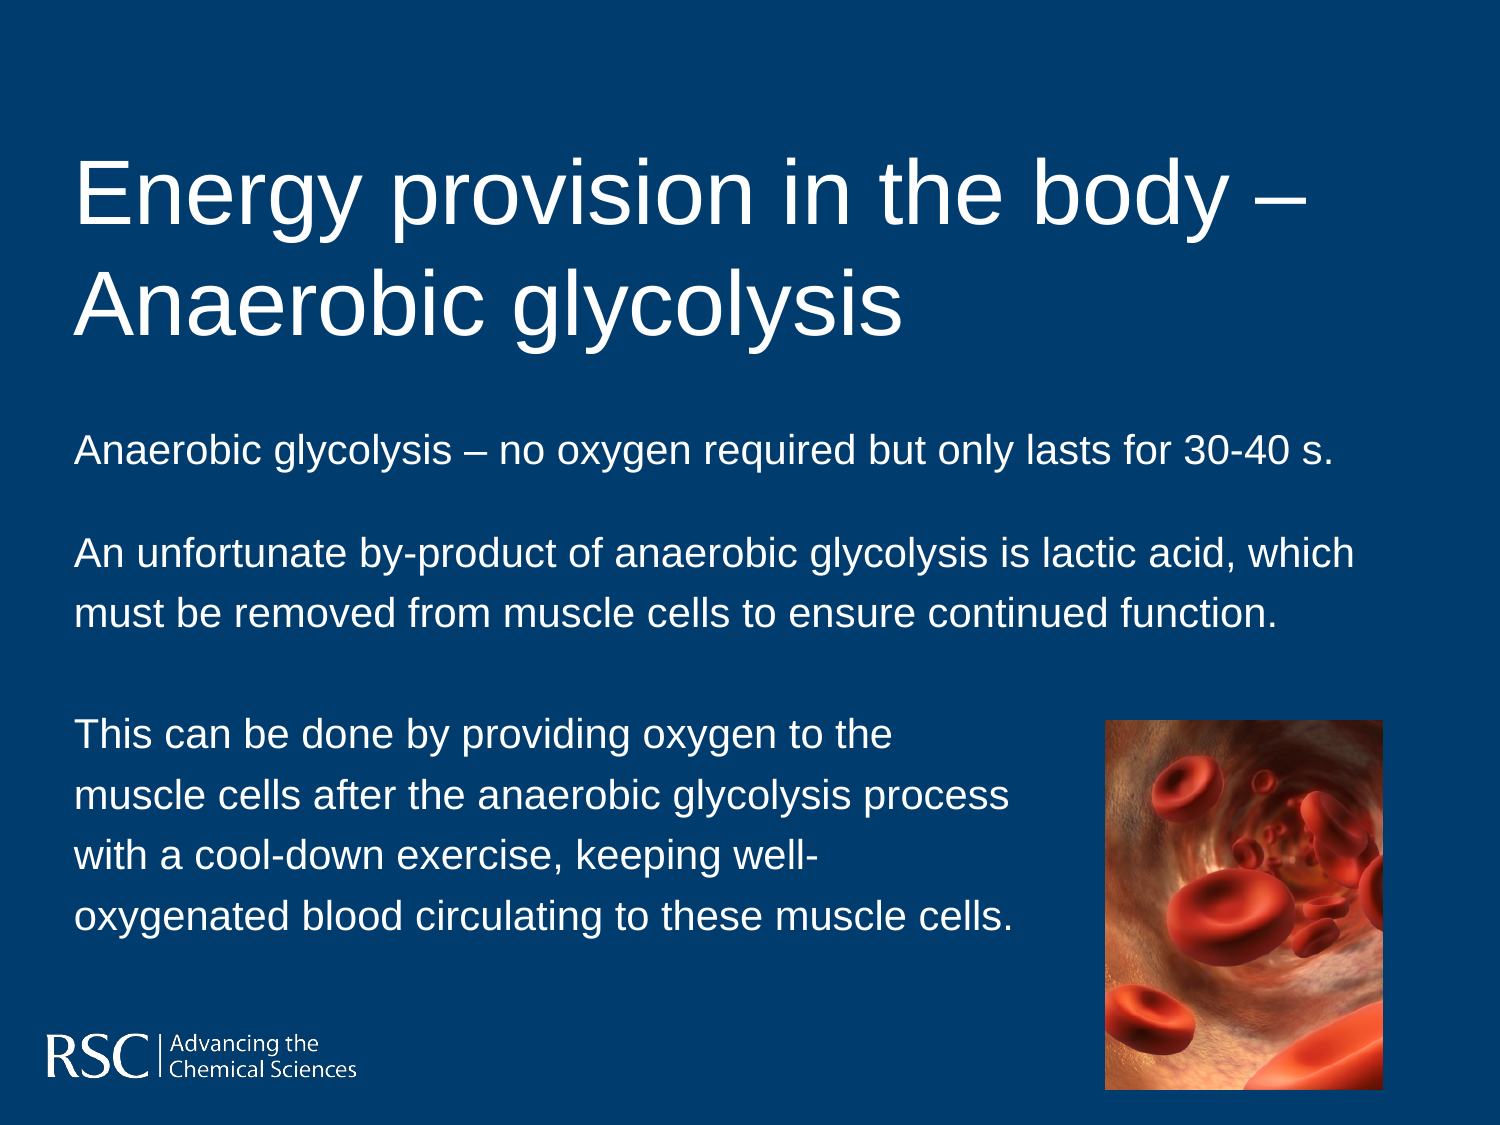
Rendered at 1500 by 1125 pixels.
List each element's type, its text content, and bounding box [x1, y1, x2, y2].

picture [1105, 720, 1383, 1091]
text_box Energy provision in the body – Anaerobic glycolysis [58, 125, 1477, 361]
list Anaerobic glycolysis – no oxygen required but only lasts for 30-40 s. An unfortunate by-product of anaerobic glycolysis is lactic acid, which must be removed from muscle cells to ensure continued function. This can be done by providing oxygen to the muscle cells after the anaerobic glycolysis process with a cool-down exercise, keeping well- oxygenated blood circulating to these muscle cells. [58, 361, 1454, 997]
picture [42, 1028, 362, 1082]
